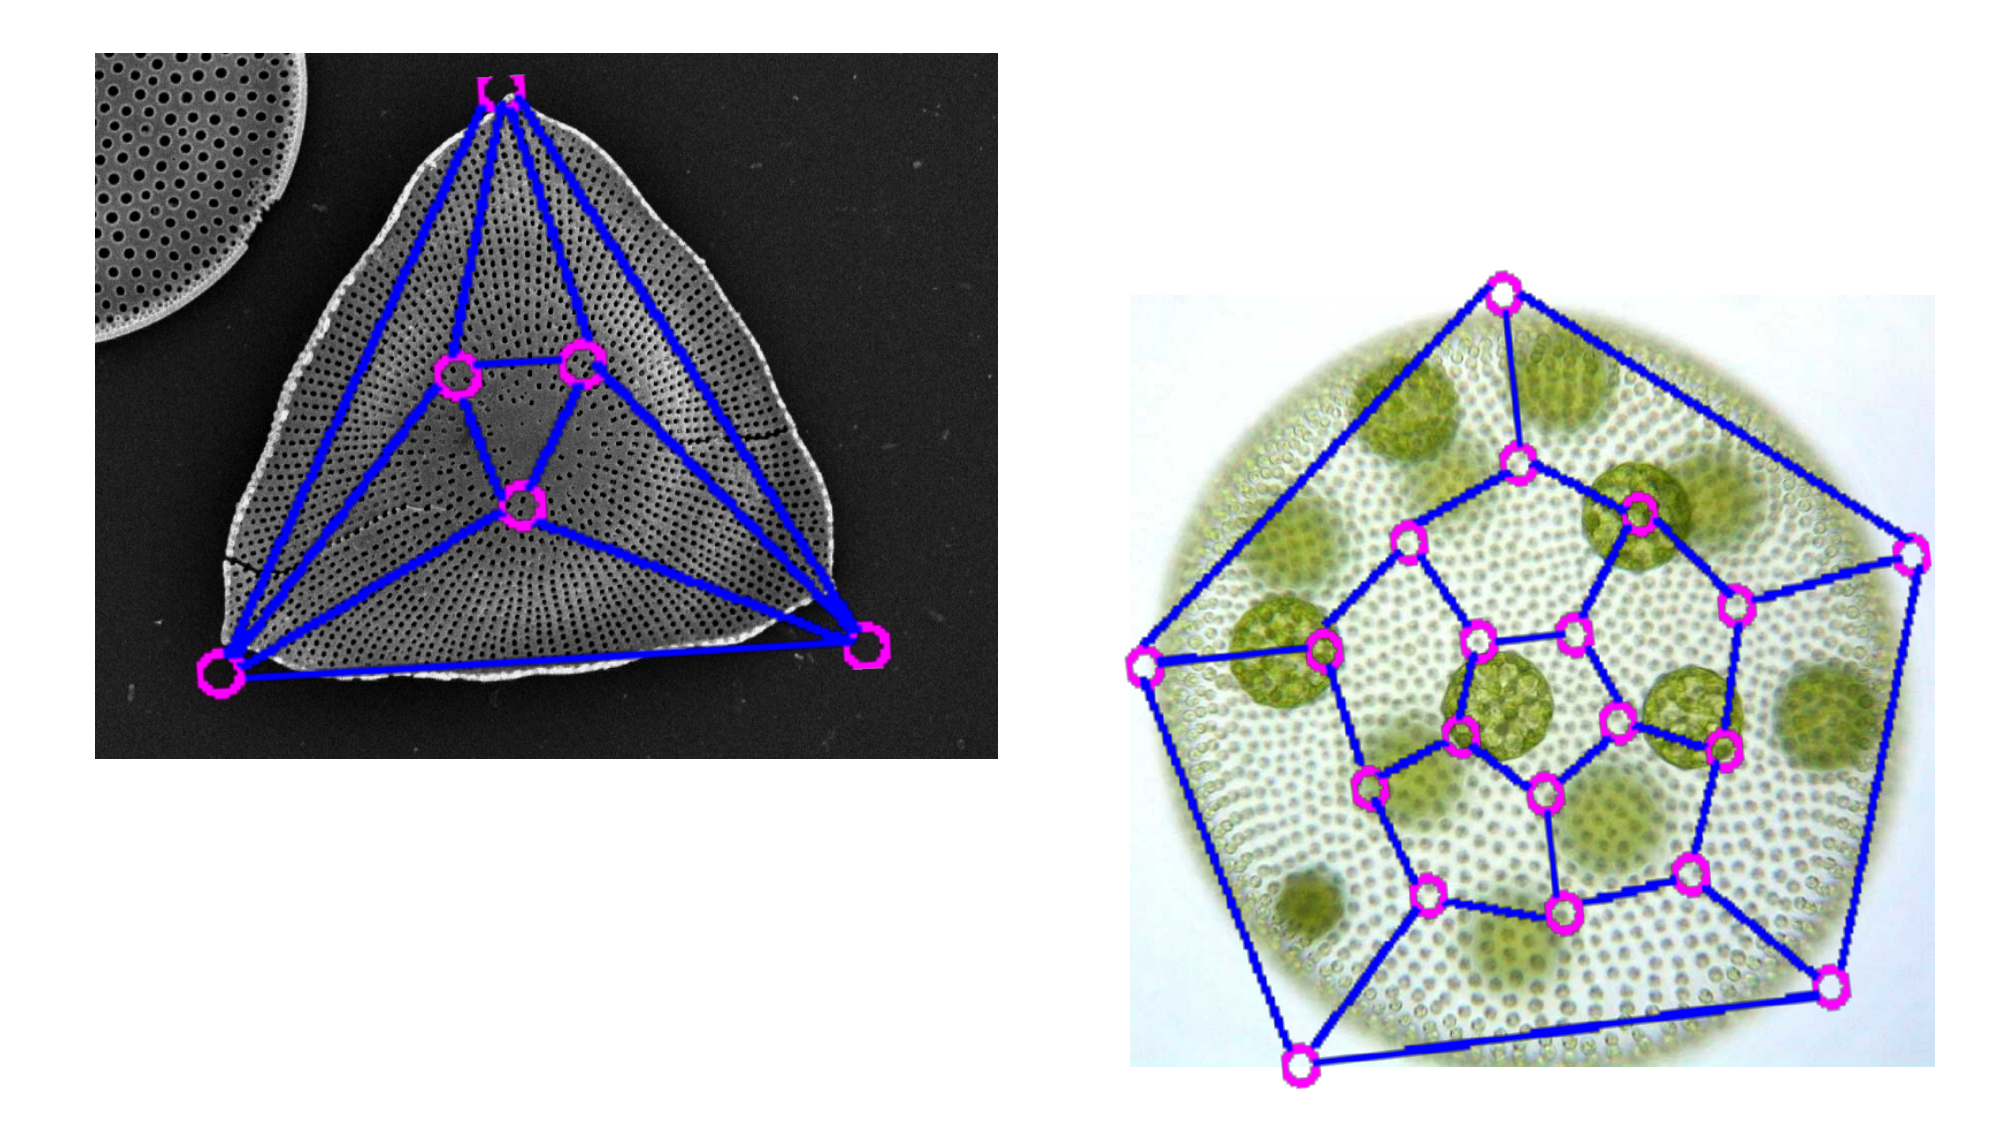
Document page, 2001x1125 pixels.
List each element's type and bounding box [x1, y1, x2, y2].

picture [94, 53, 999, 759]
picture [1086, 224, 1979, 1101]
